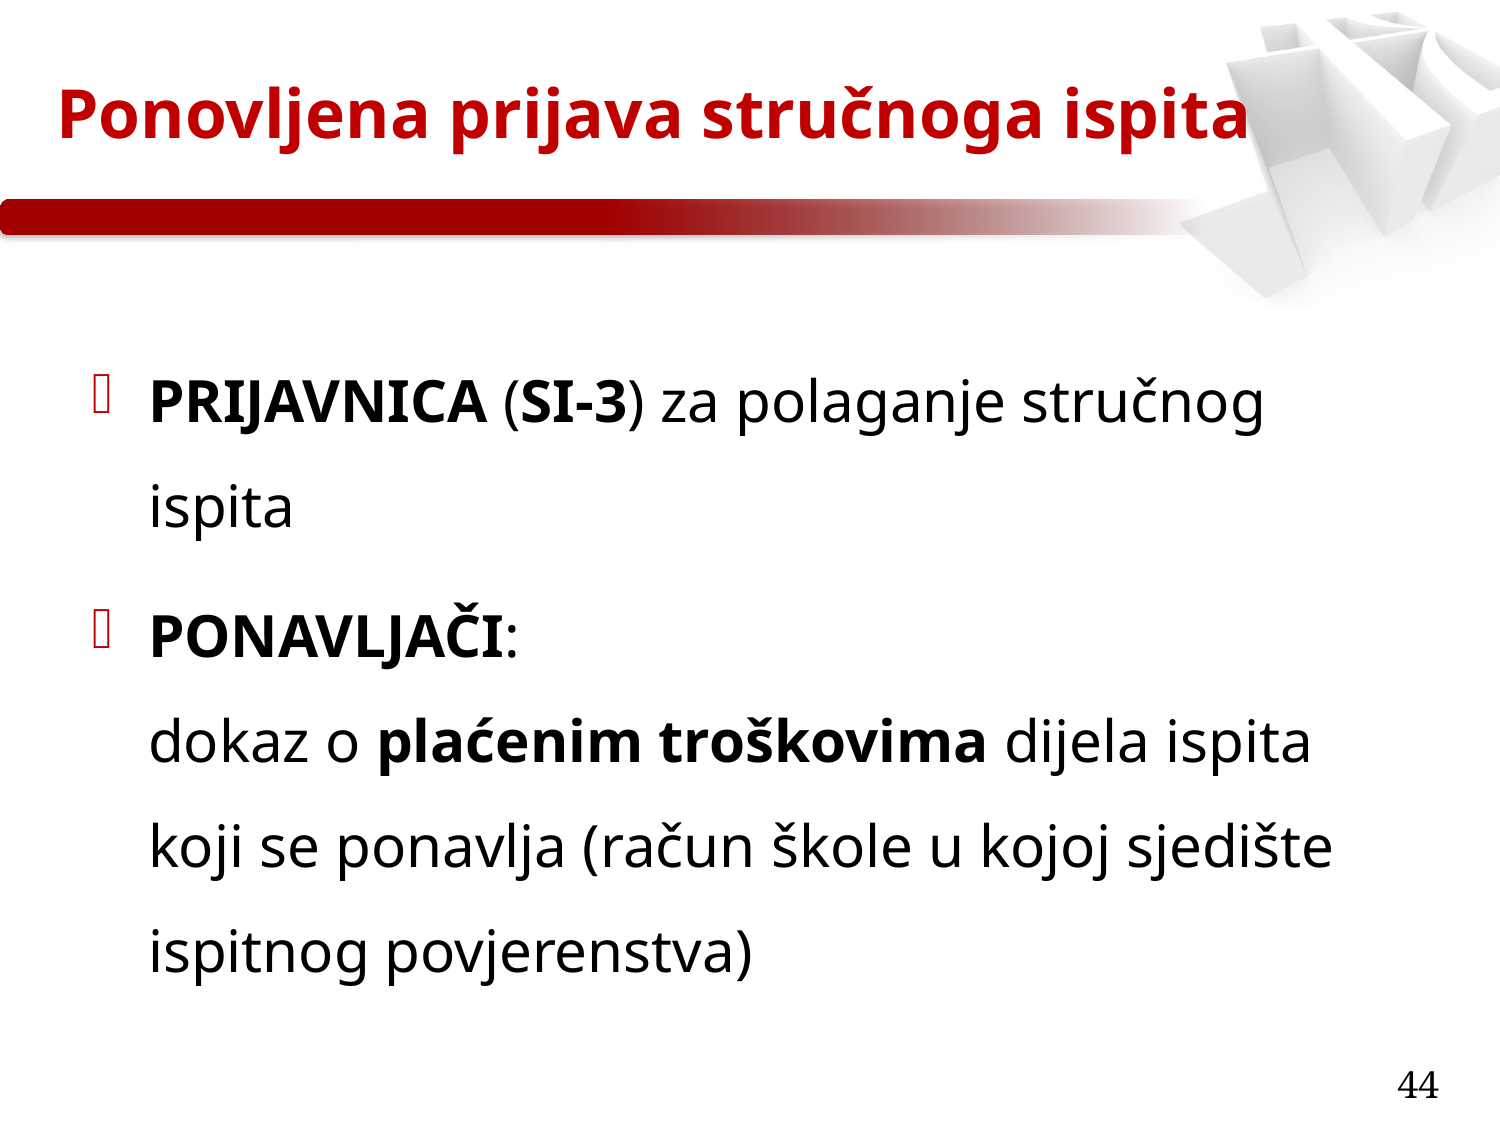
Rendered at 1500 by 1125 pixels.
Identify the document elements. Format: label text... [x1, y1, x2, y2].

picture [1171, 0, 1500, 307]
slide_number 44 [1382, 1053, 1474, 1114]
list PRIJAVNICA (SI-3) za polaganje stručnog ispita PONAVLJAČI: dokaz o plaćenim troškovima dijela ispita koji se ponavlja (račun škole u kojoj sjedište ispitnog povjerenstva) [76, 302, 1427, 1012]
title Ponovljena prijava stručnoga ispita [41, 42, 1424, 181]
